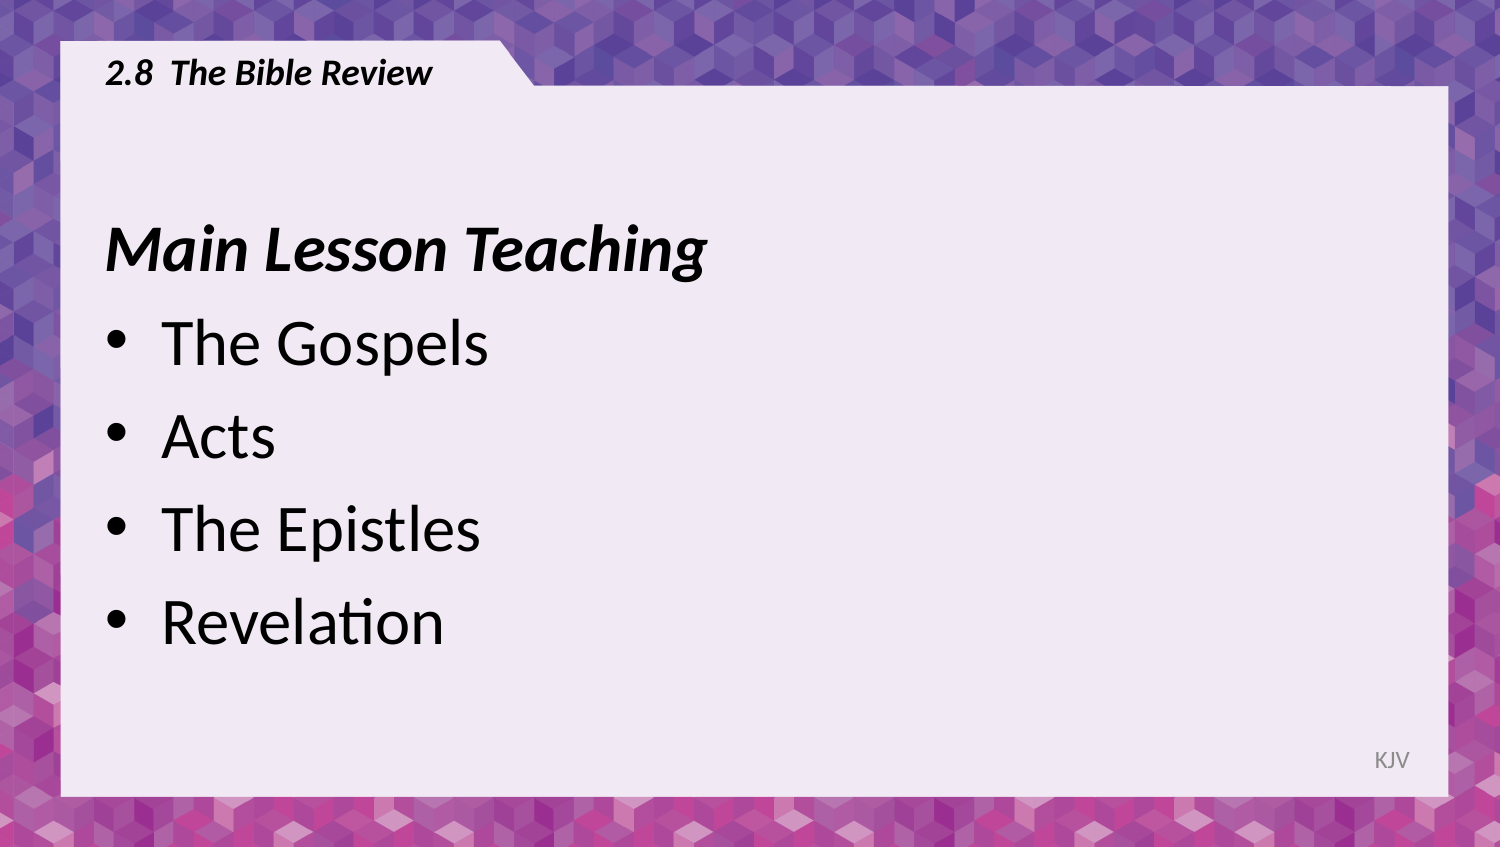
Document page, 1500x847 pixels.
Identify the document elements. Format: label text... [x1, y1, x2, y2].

picture [0, 0, 1500, 847]
list Main Lesson Teaching The Gospels Acts The Epistles Revelation [89, 141, 1403, 722]
title 2.8 The Bible Review [89, 33, 1420, 108]
footer KJV [950, 736, 1425, 782]
